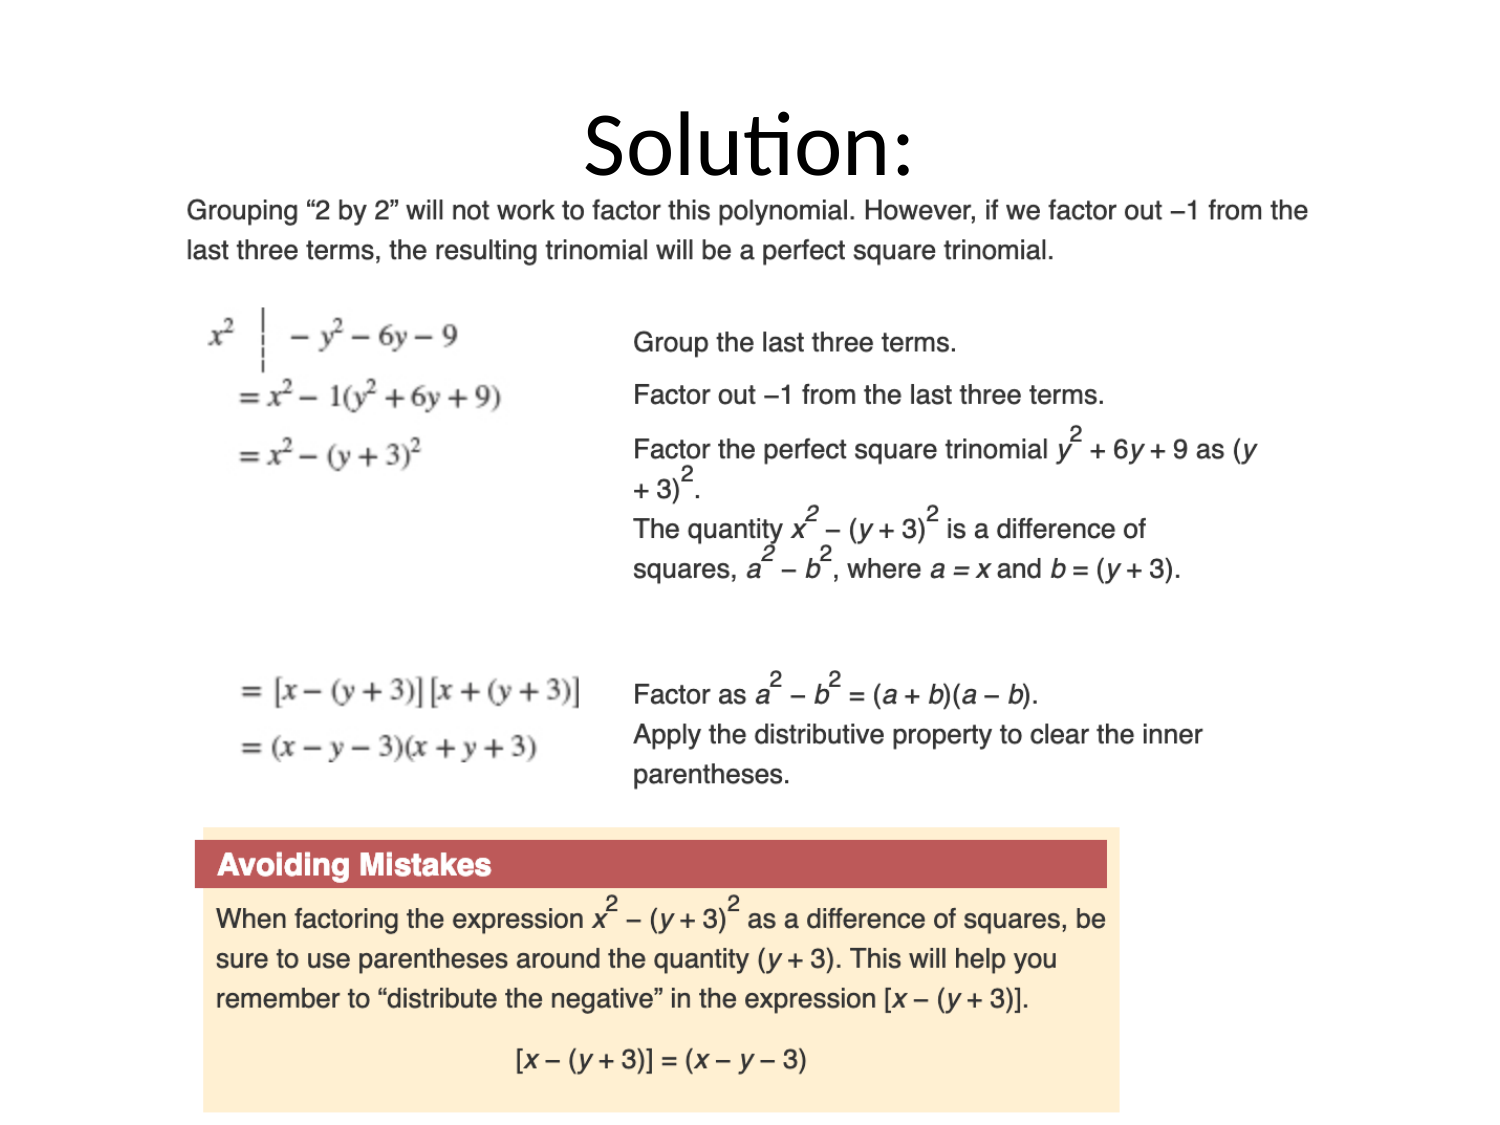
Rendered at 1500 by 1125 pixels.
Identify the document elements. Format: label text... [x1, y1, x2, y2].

title Solution: [75, 45, 1425, 186]
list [0, 188, 1500, 1125]
